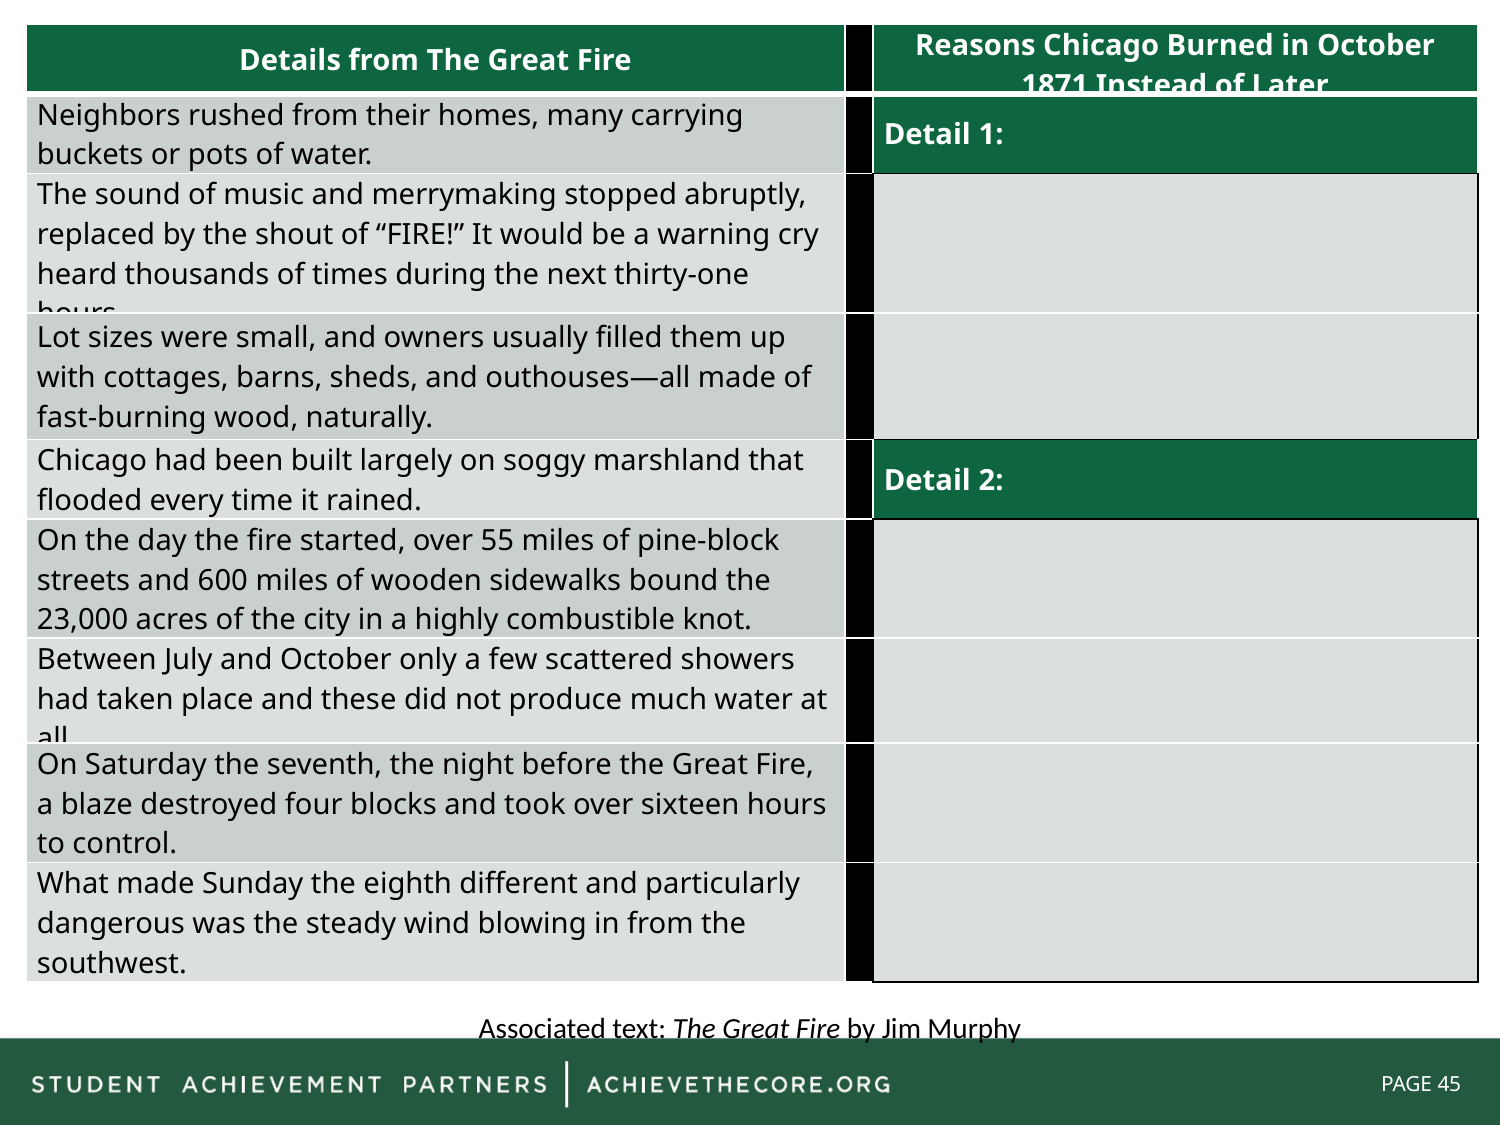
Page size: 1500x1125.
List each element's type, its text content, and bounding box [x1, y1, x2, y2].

table_cell Detail 2: [874, 440, 1477, 518]
table_cell [846, 440, 872, 518]
table_cell [874, 174, 1477, 312]
table_header Reasons Chicago Burned in October 1871 Instead of Later [874, 25, 1477, 91]
table_cell The sound of music and merrymaking stopped abruptly, replaced by the shout of “FIRE!” It would be a warning cry heard thousands of times during the next thirty-one hours. [27, 174, 844, 312]
table_cell [846, 863, 872, 981]
table_cell Chicago had been built largely on soggy marshland that flooded every time it rained. [27, 440, 844, 518]
table_cell [874, 863, 1477, 981]
table_cell Between July and October only a few scattered showers had taken place and these did not produce much water at all. [27, 639, 844, 742]
table_cell [846, 174, 872, 312]
text_box Associated text: The Great Fire by Jim Murphy [0, 1001, 1500, 1052]
table_header Details from The Great Fire [27, 25, 844, 91]
table_cell [874, 744, 1477, 862]
table_cell [874, 520, 1477, 637]
table_cell [846, 639, 872, 742]
table_cell Neighbors rushed from their homes, many carrying buckets or pots of water. [27, 97, 844, 173]
table_cell On the day the fire started, over 55 miles of pine-block streets and 600 miles of wooden sidewalks bound the 23,000 acres of the city in a highly combustible knot. [27, 520, 844, 637]
table_cell On Saturday the seventh, the night before the Great Fire, a blaze destroyed four blocks and took over sixteen hours to control. [27, 744, 844, 862]
table_header [846, 25, 872, 91]
table_cell [874, 314, 1477, 439]
table_cell [846, 520, 872, 637]
table_cell [846, 744, 872, 862]
table_cell [874, 639, 1477, 742]
table_cell Lot sizes were small, and owners usually filled them up with cottages, barns, sheds, and outhouses—all made of fast-burning wood, naturally. [27, 314, 844, 439]
table_cell What made Sunday the eighth different and particularly dangerous was the steady wind blowing in from the southwest. [27, 863, 844, 981]
table_cell [846, 314, 872, 439]
table_cell [846, 97, 872, 173]
table_cell Detail 1: [874, 97, 1477, 173]
